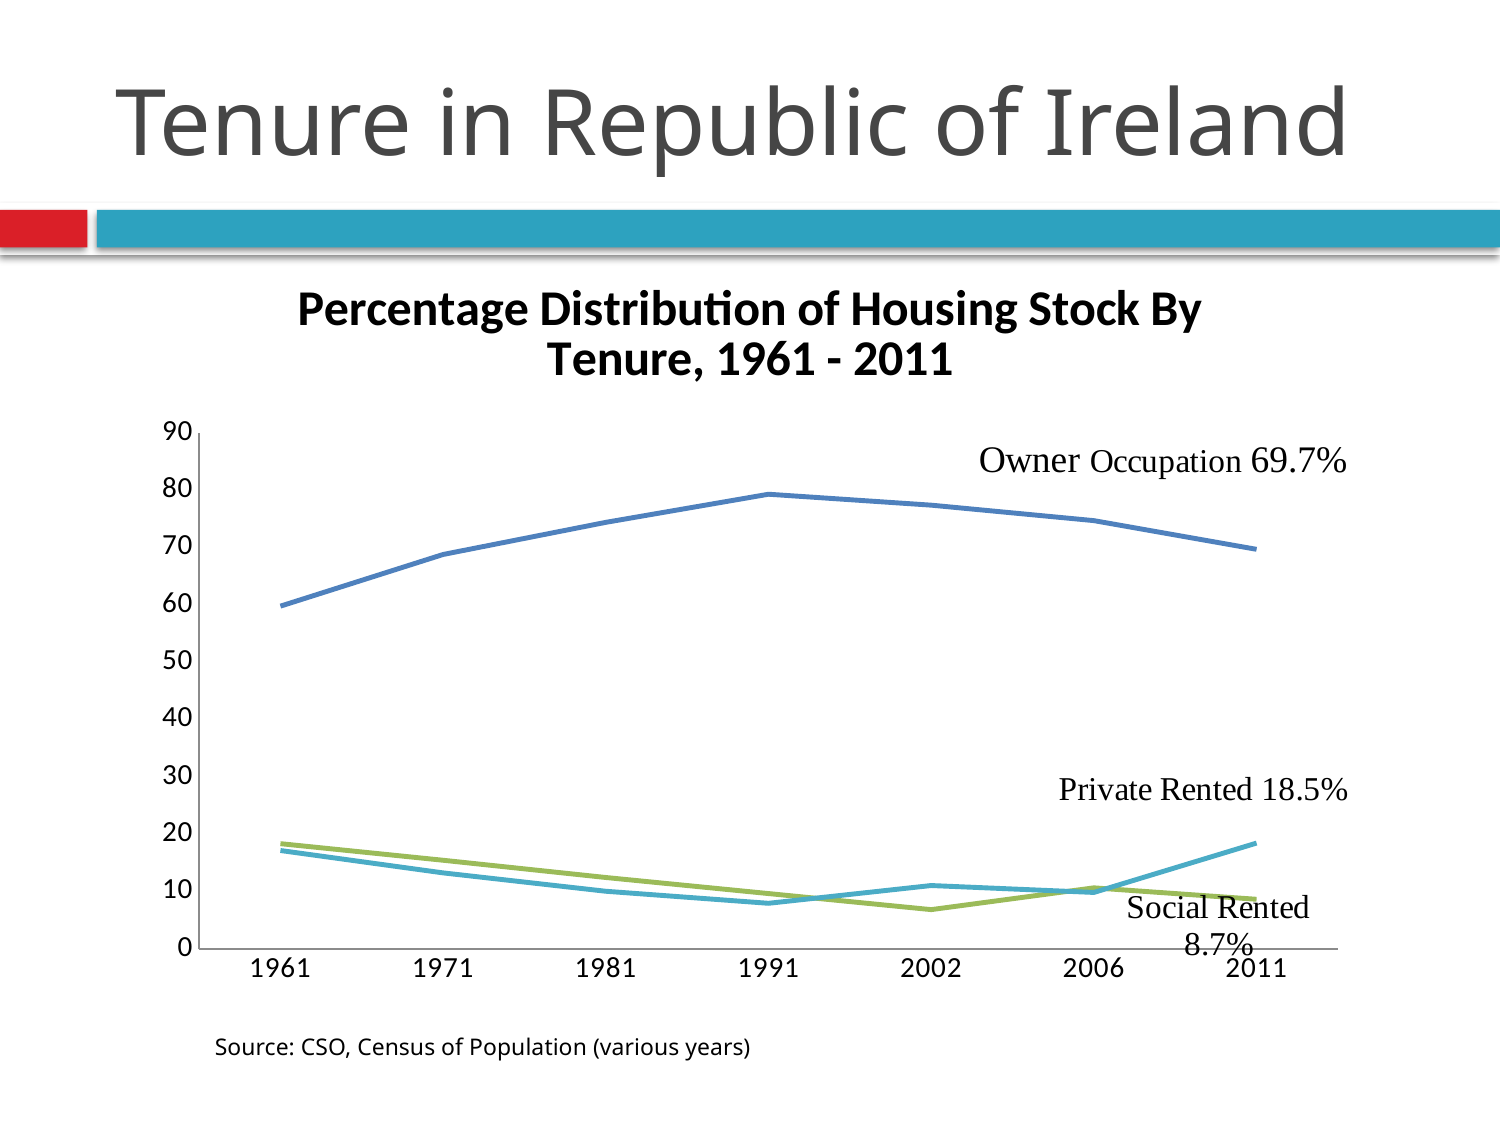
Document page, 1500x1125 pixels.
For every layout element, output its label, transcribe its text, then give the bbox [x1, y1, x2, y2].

title Tenure in Republic of Ireland [100, 37, 1439, 201]
text_box Source: CSO, Census of Population (various years) [200, 1025, 1138, 1068]
chart [137, 249, 1363, 1001]
